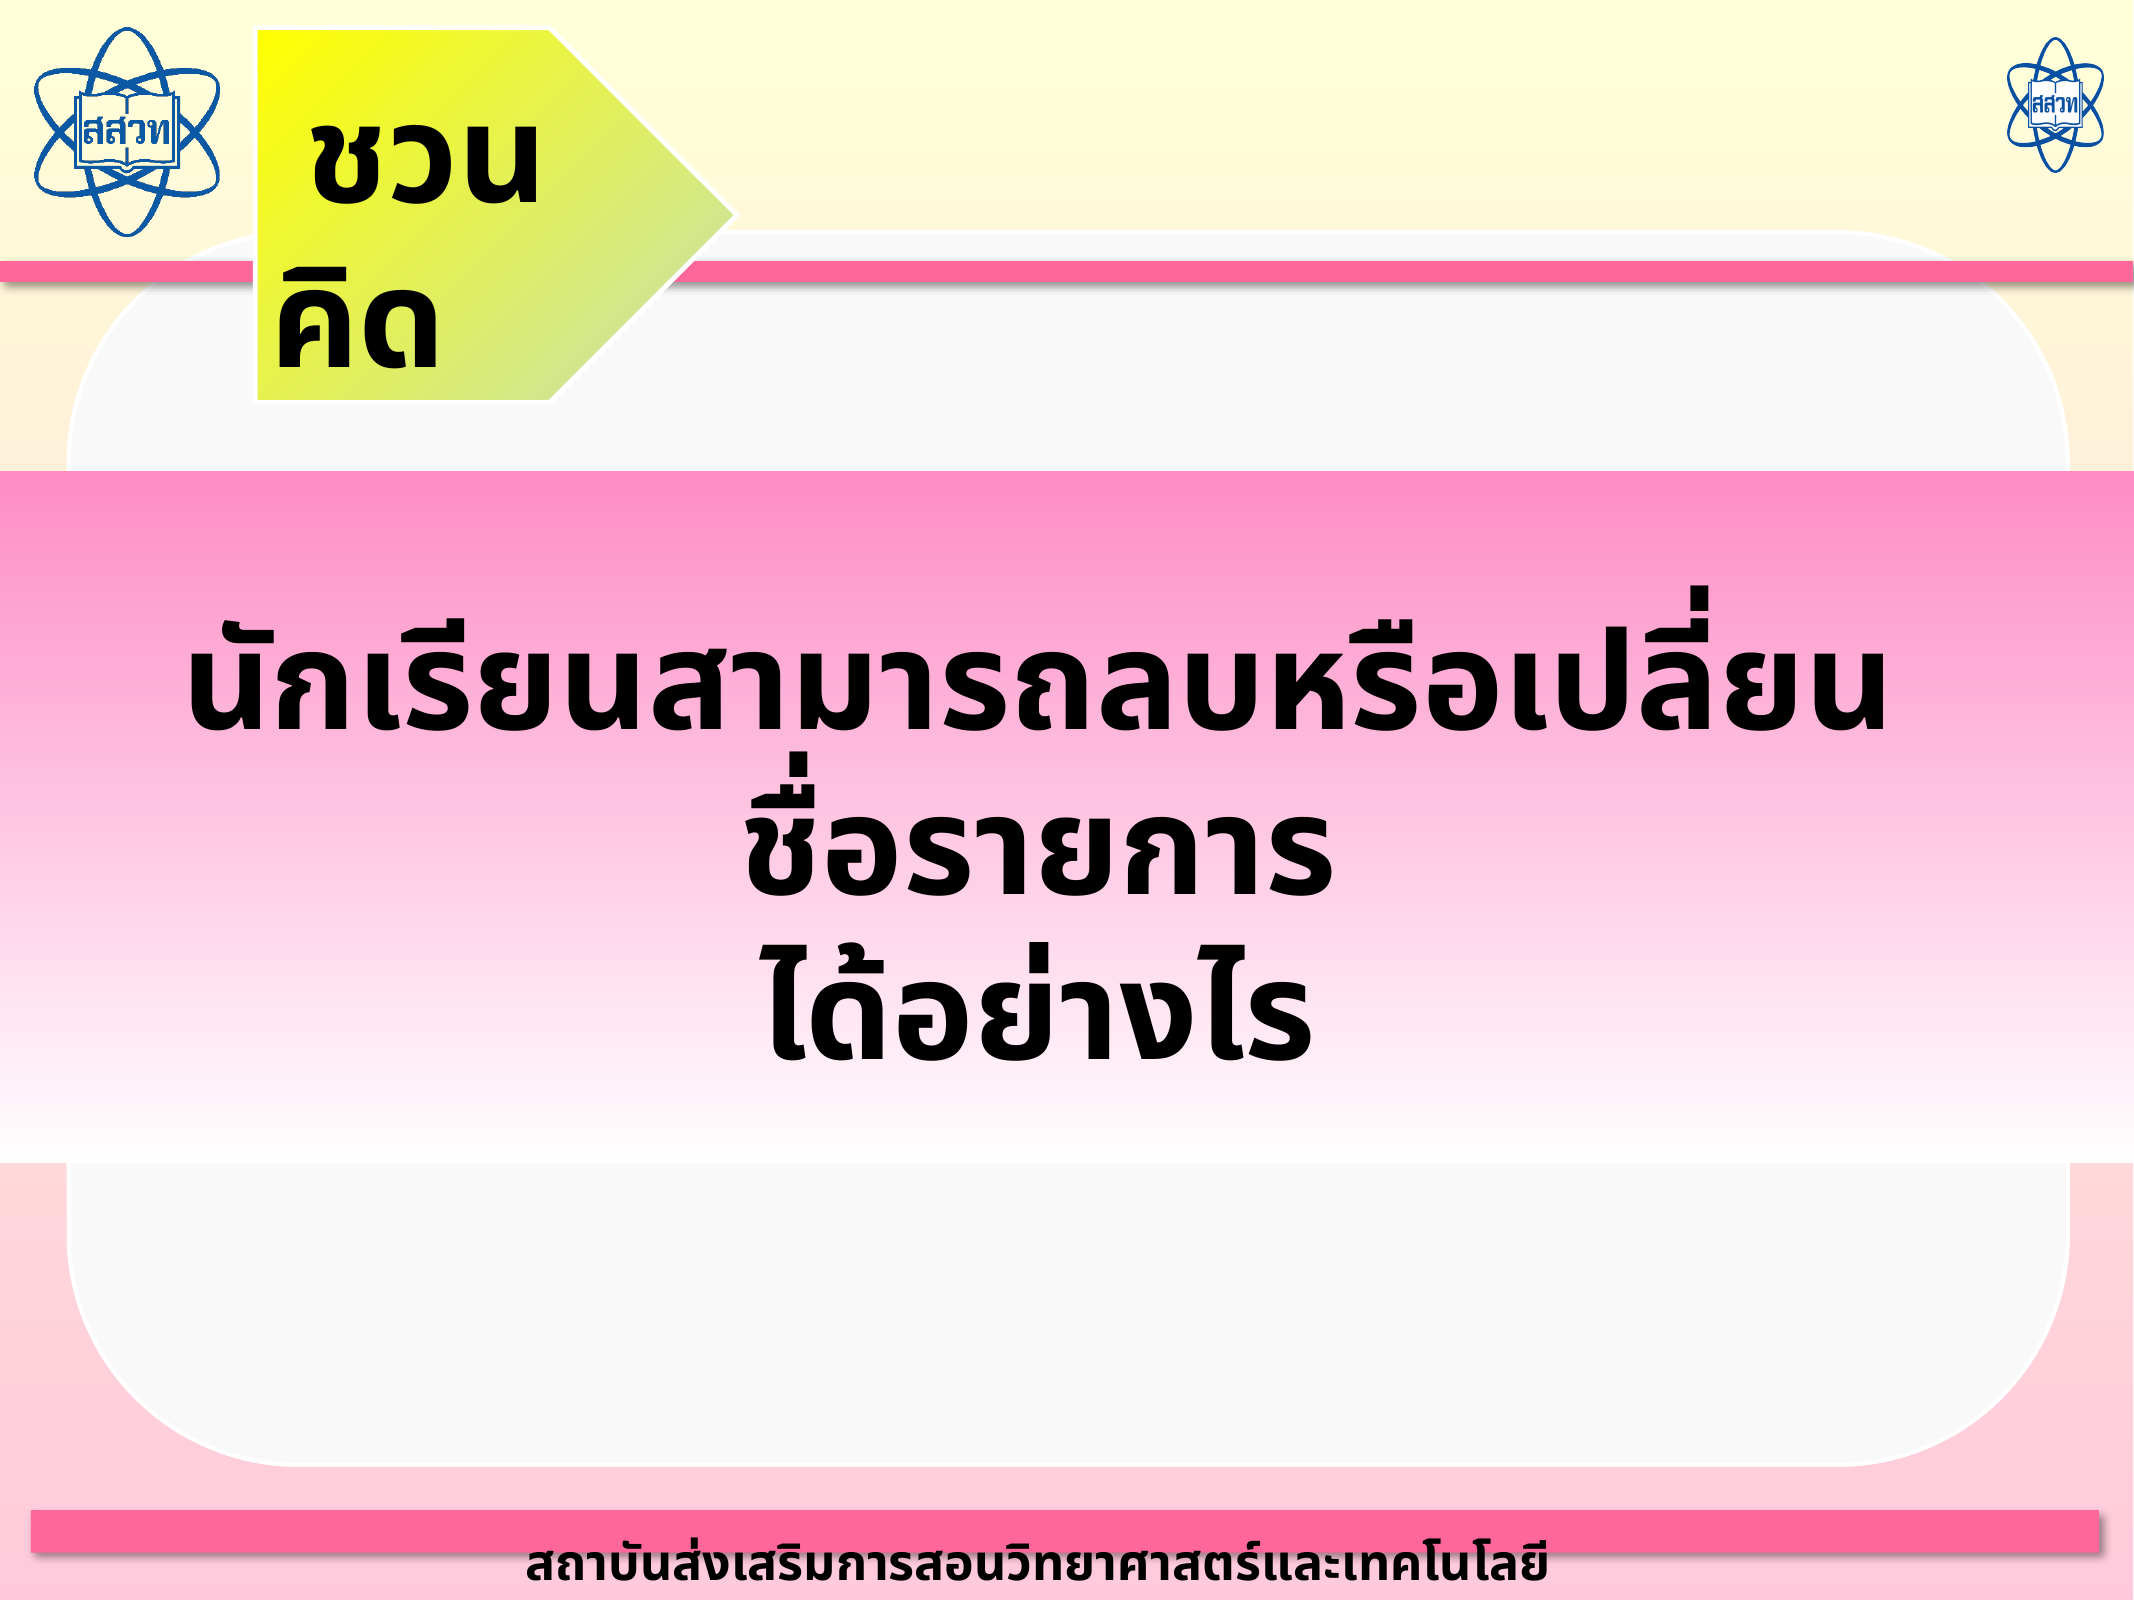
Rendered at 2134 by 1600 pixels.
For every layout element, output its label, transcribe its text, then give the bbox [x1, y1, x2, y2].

picture [34, 27, 220, 237]
text_box ชวนคิด [254, 27, 738, 271]
text_box นักเรียนสามารถลบหรือเปลี่ยนชื่อรายการ ได้อย่างไร [135, 583, 1941, 1096]
text_box สถาบันส่งเสริมการสอนวิทยาศาสตร์และเทคโนโลยี [74, 1522, 2002, 1589]
text_box [0, 471, 2134, 1163]
picture [2007, 37, 2104, 173]
text_box ชวนคิด [254, 272, 681, 403]
